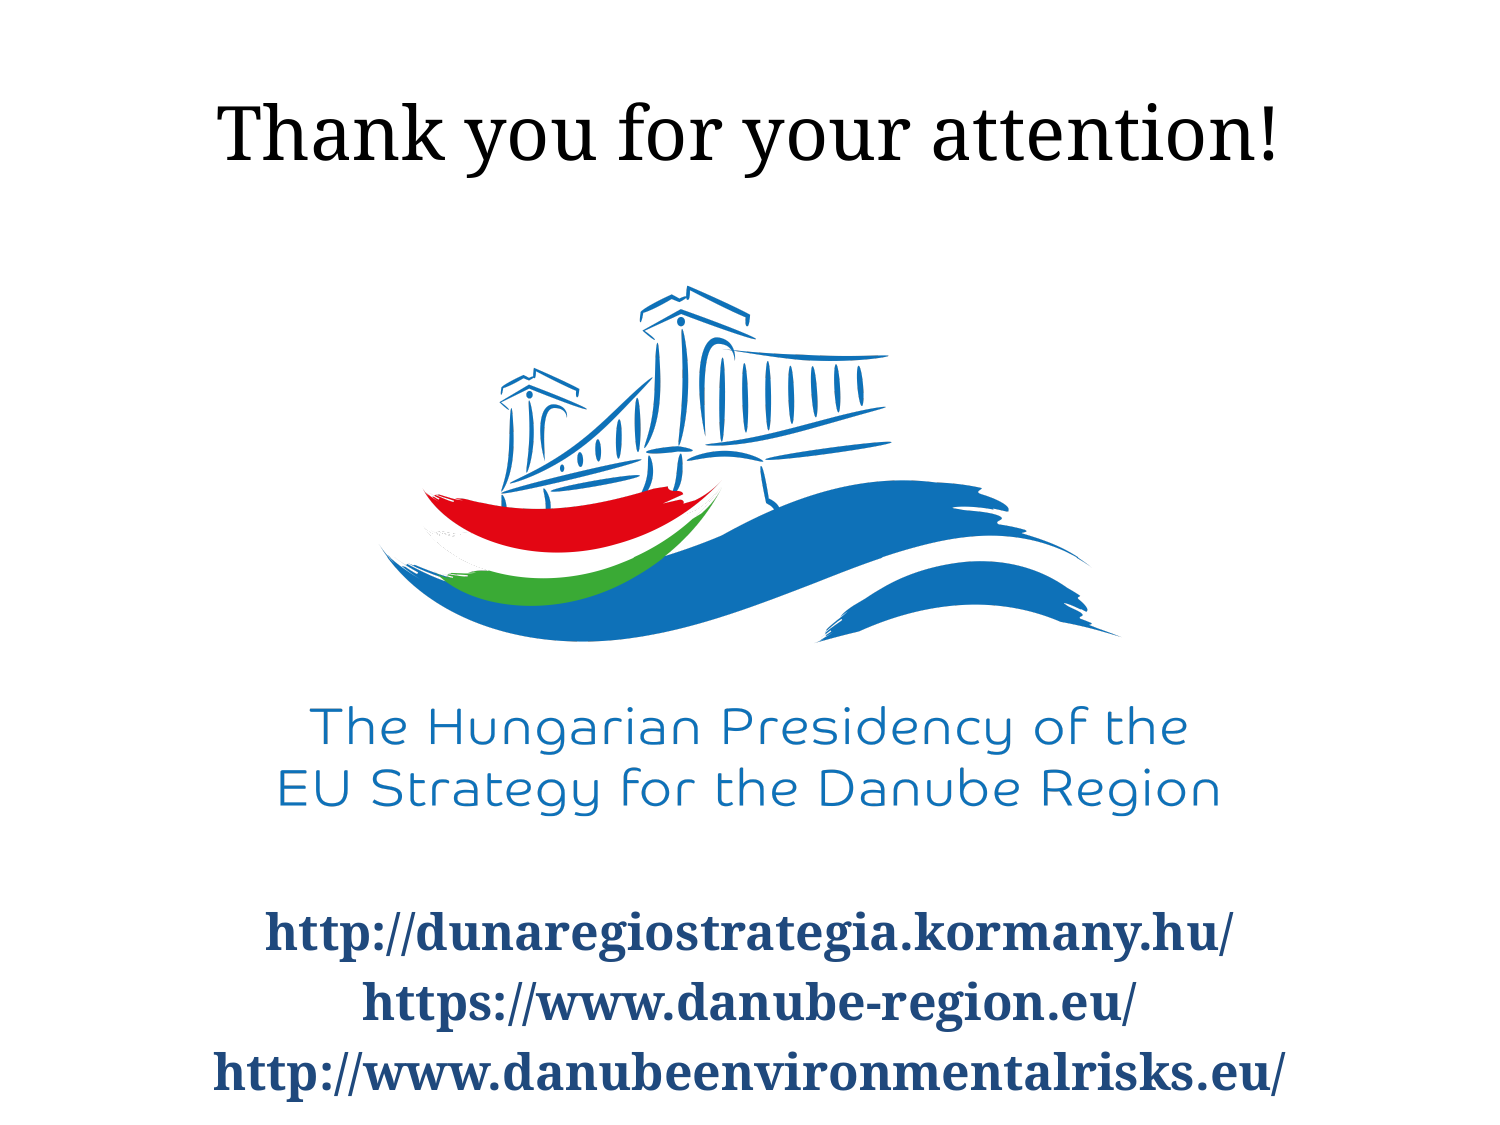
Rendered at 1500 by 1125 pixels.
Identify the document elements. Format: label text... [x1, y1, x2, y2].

text_box Thank you for your attention! [0, 78, 1500, 183]
picture [159, 219, 1341, 896]
text_box http://dunaregiostrategia.kormany.hu/ https://www.danube-region.eu/ http://www.danubeenvironmentalrisks.eu/ [29, 893, 1471, 1094]
